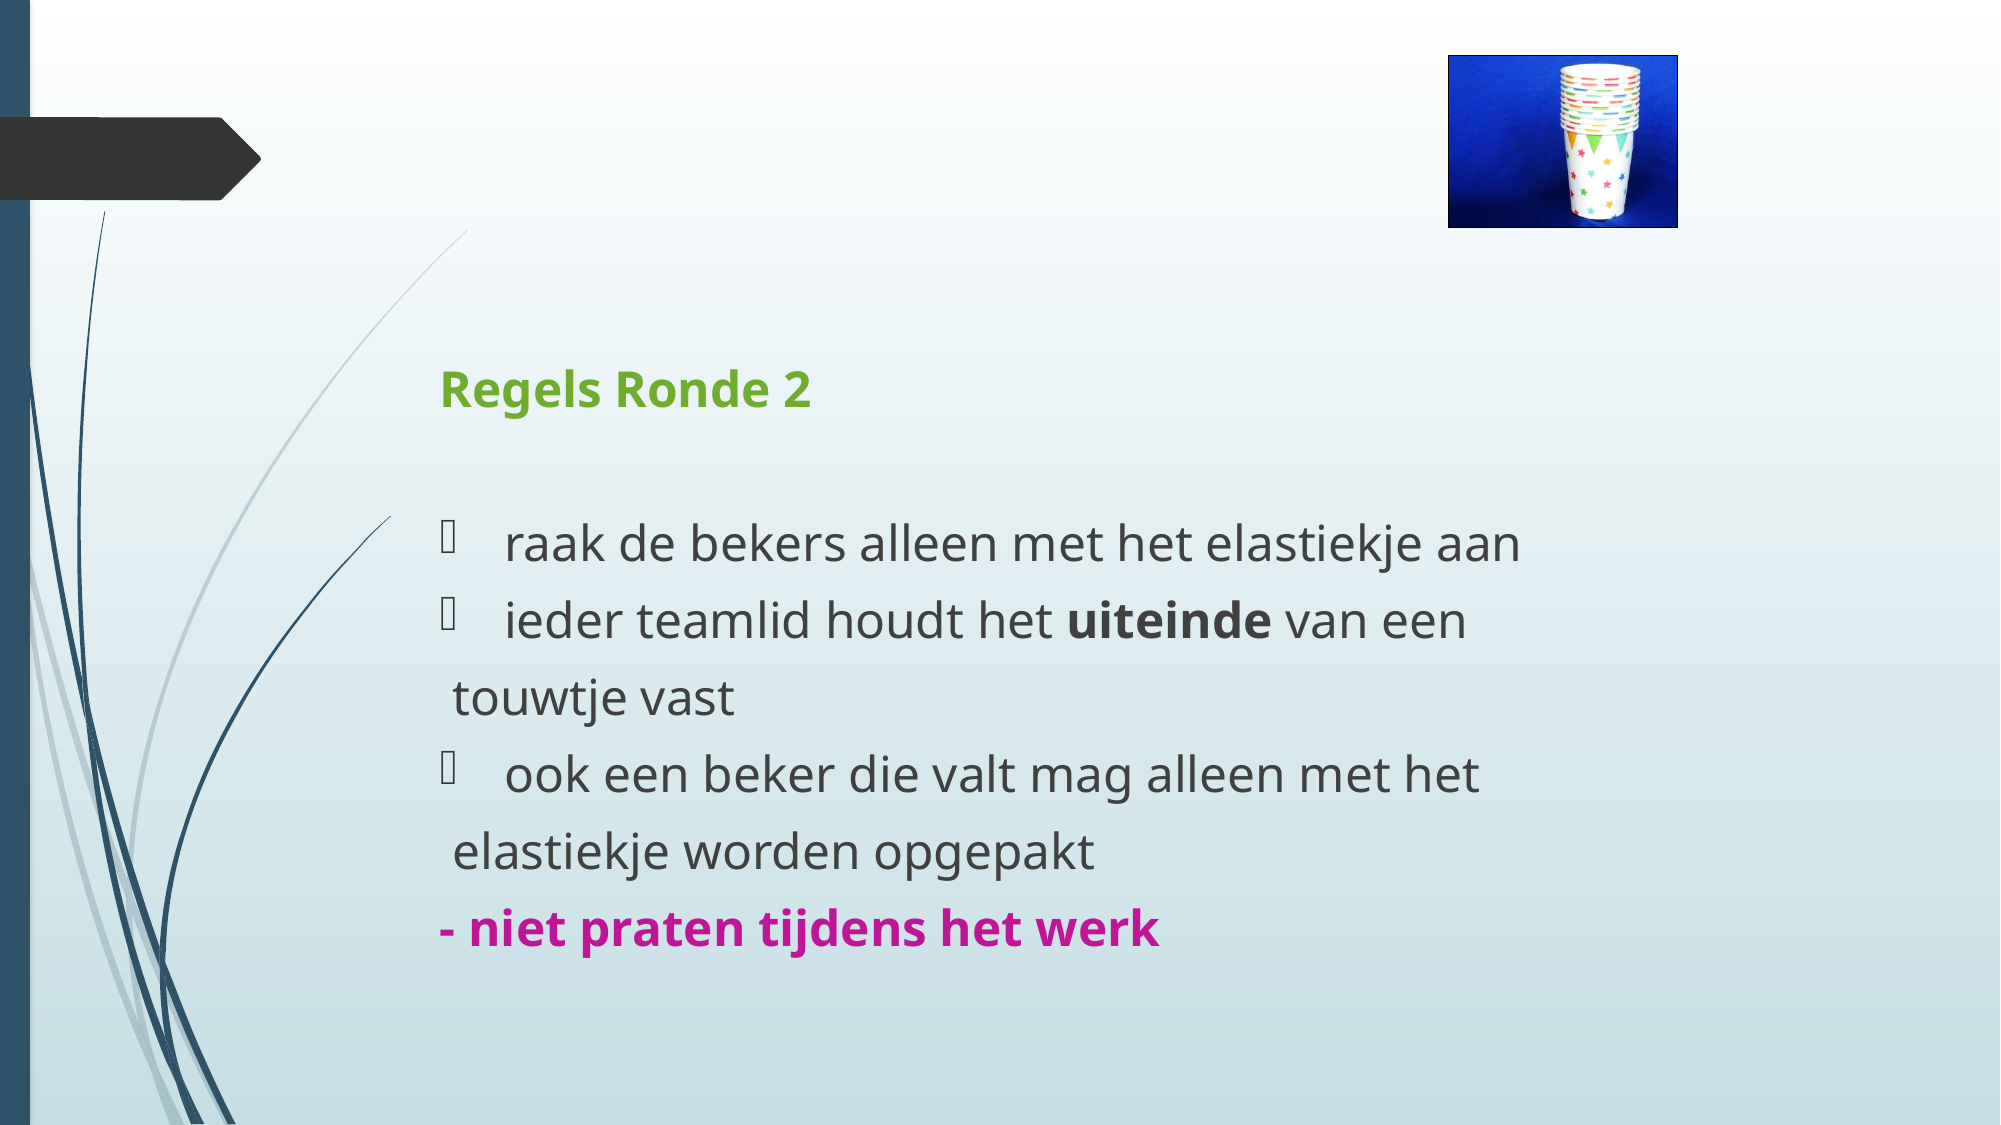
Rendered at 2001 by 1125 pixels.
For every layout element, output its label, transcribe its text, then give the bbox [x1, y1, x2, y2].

list Regels Ronde 2 raak de bekers alleen met het elastiekje aan ieder teamlid houdt het uiteinde van een touwtje vast ook een beker die valt mag alleen met het elastiekje worden opgepakt - niet praten tijdens het werk [424, 350, 1888, 970]
picture [1448, 55, 1678, 228]
